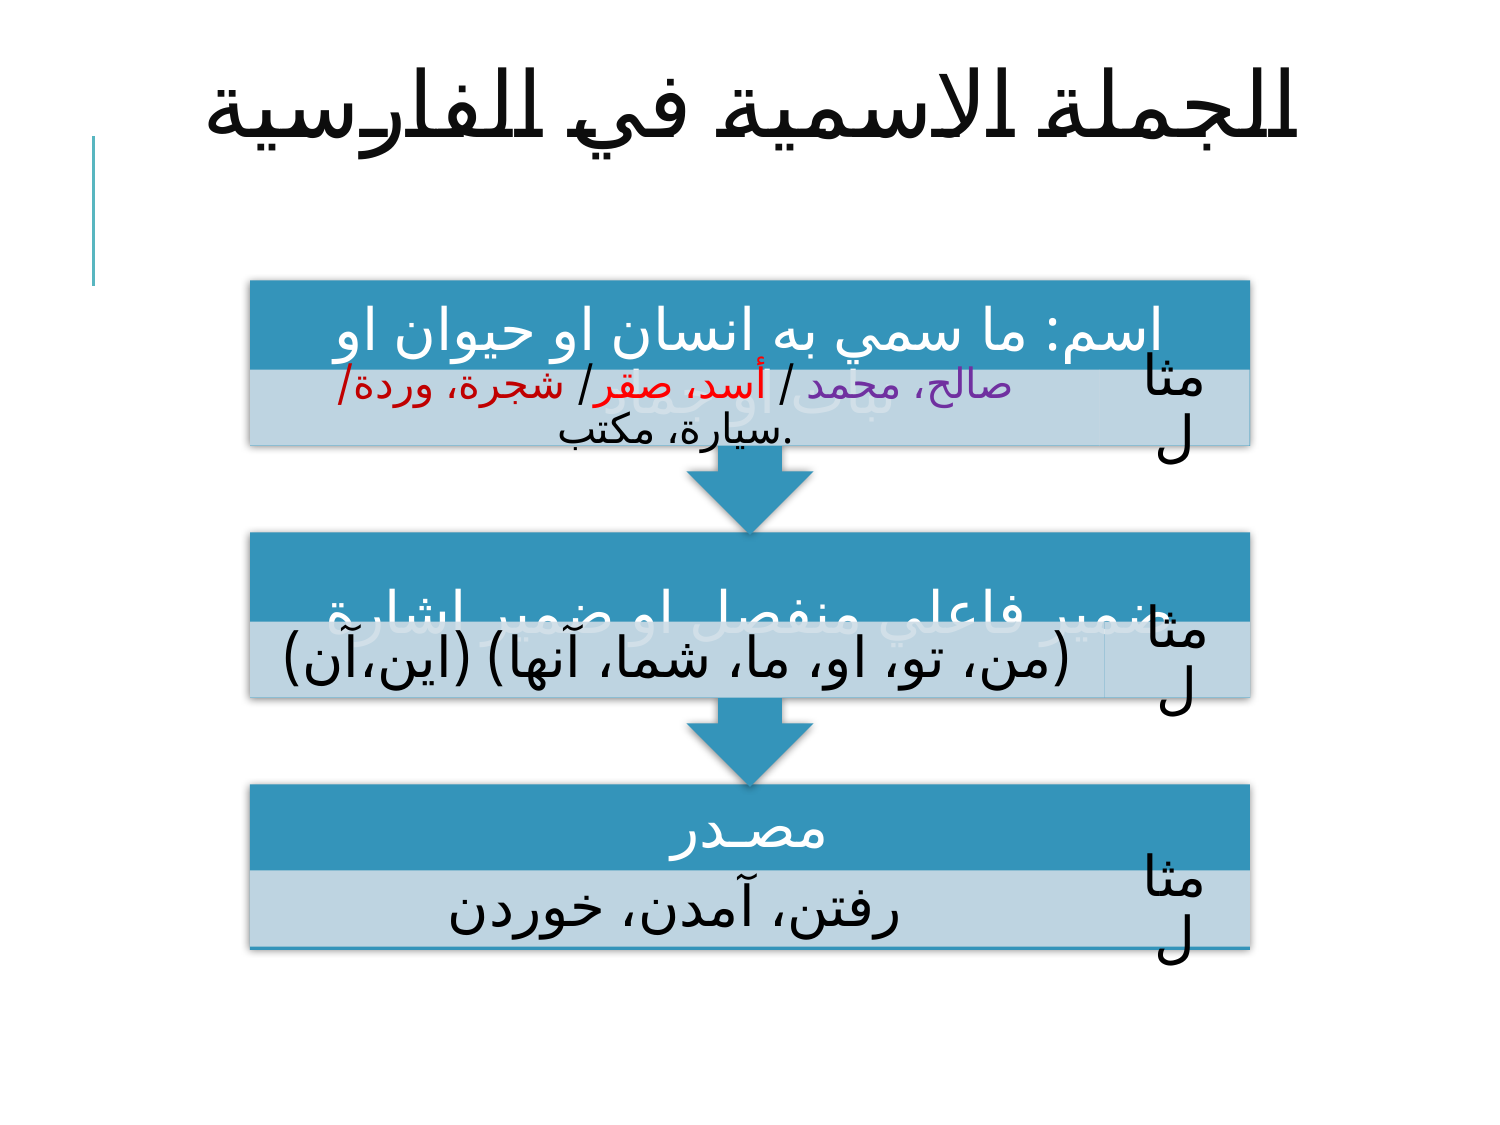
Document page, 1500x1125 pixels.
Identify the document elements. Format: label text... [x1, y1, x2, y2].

title الجملة الاسمية في الفارسية [112, 10, 1388, 213]
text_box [249, 279, 1251, 951]
